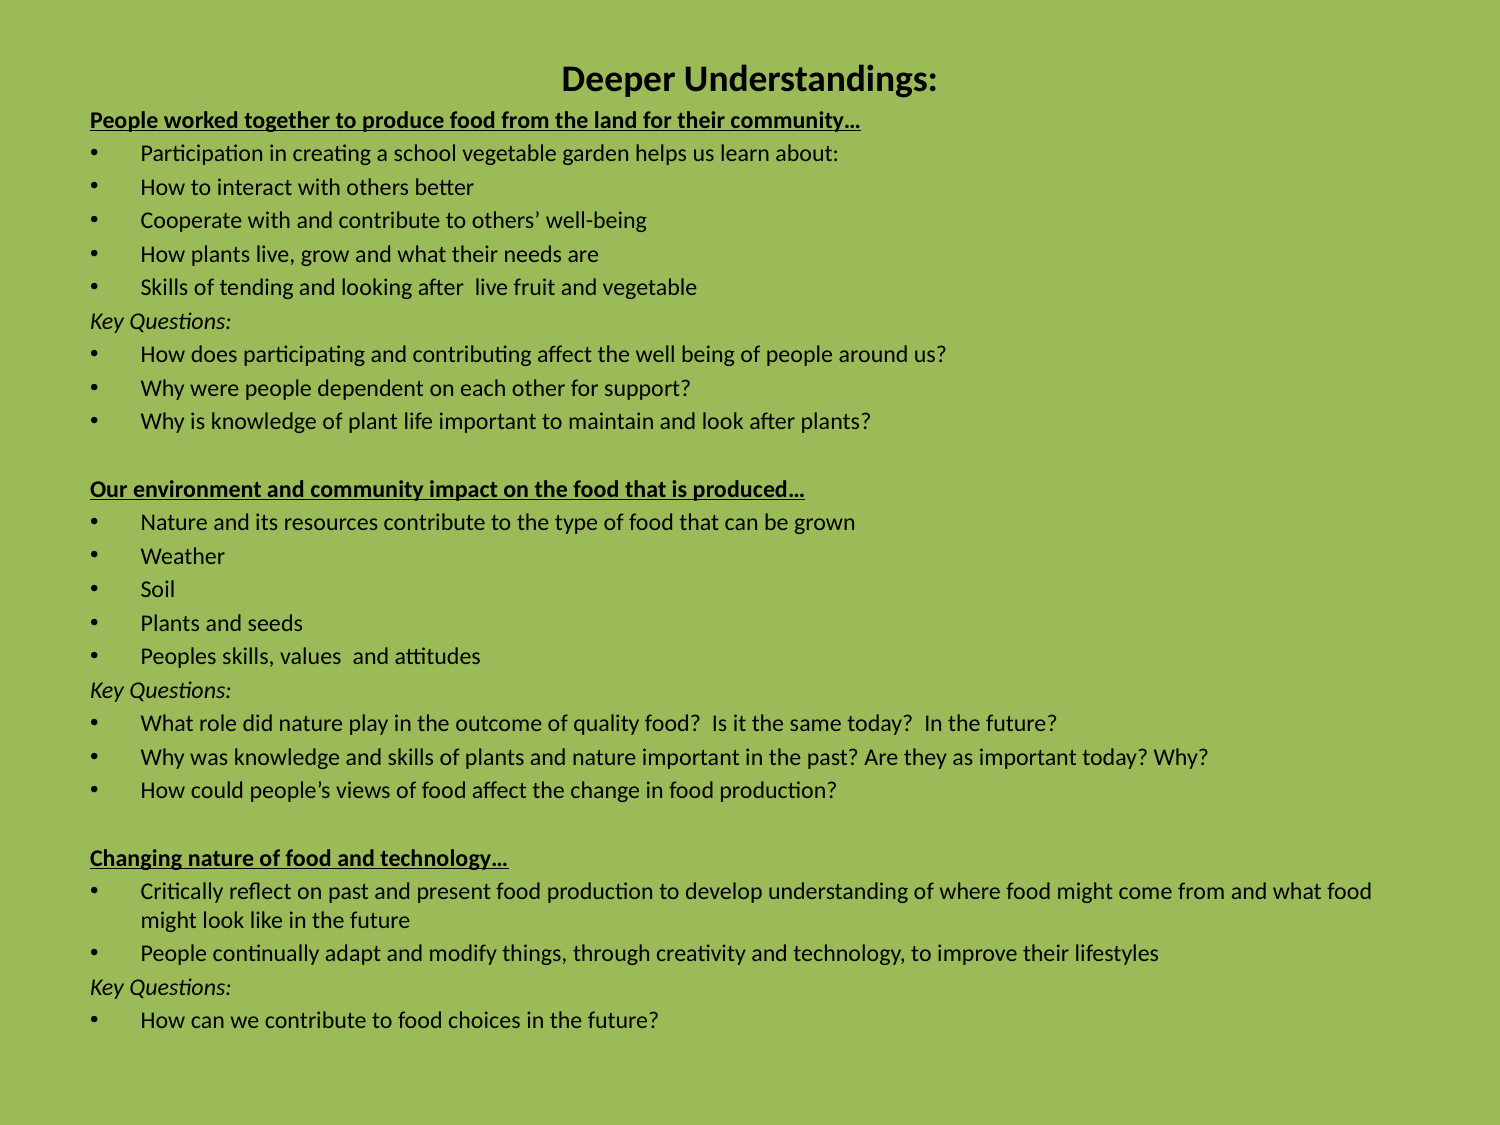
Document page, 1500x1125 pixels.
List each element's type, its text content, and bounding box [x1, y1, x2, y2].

list Deeper Understandings: People worked together to produce food from the land for their community… Participation in creating a school vegetable garden helps us learn about: How to interact with others better Cooperate with and contribute to others’ well-being How plants live, grow and what their needs are Skills of tending and looking after live fruit and vegetable Key Questions: How does participating and contributing affect the well being of people around us? Why were people dependent on each other for support? Why is knowledge of plant life important to maintain and look after plants? Our environment and community impact on the food that is produced… Nature and its resources contribute to the type of food that can be grown Weather Soil Plants and seeds Peoples skills, values and attitudes Key Questions: What role did nature play in the outcome of quality food? Is it the same today? In the future? Why was knowledge and skills of plants and nature important in the past? Are they as important today? Why? How could people’s views of food affect the change in food production? Changing nature of food and technology… Critically reflect on past and present food production to develop understanding of where food might come from and what food might look like in the future People continually adapt and modify things, through creativity and technology, to improve their lifestyles Key Questions: How can we contribute to food choices in the future? [75, 46, 1425, 1067]
